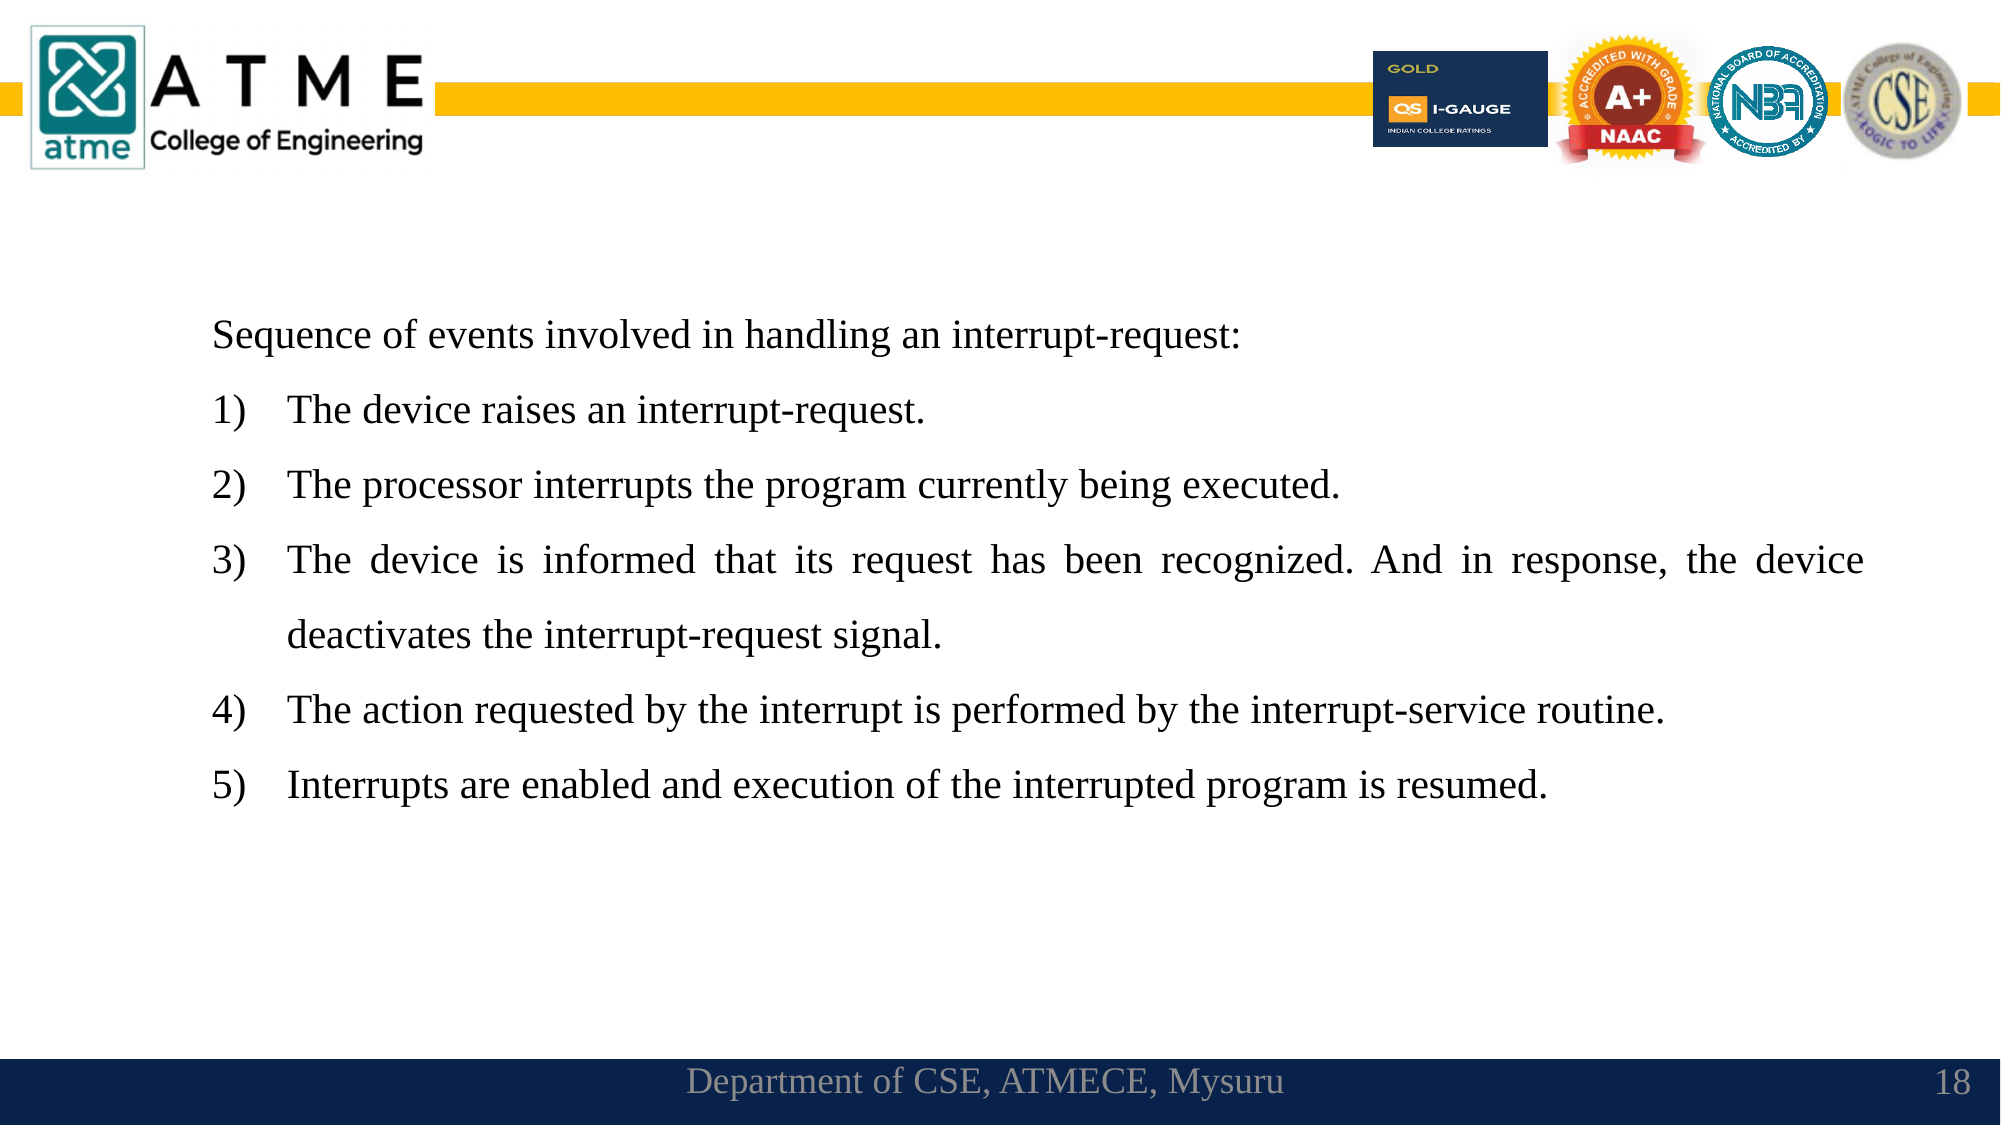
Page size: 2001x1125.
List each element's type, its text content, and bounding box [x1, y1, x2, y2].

slide_number 18 [1511, 1057, 1972, 1103]
picture [22, 15, 435, 178]
picture [0, 1059, 2001, 1125]
text_box Sequence of events involved in handling an interrupt-request: The device raises an interrupt-request. The processor interrupts the program currently being executed. The device is informed that its request has been recognized. And in response, the device deactivates the interrupt-request signal. The action requested by the interrupt is performed by the interrupt-service routine. Interrupts are enabled and execution of the interrupted program is resumed. [197, 274, 1881, 815]
picture [1840, 26, 1968, 176]
picture [1373, 20, 1828, 180]
footer Department of CSE, ATMECE, Mysuru [501, 1056, 1470, 1102]
